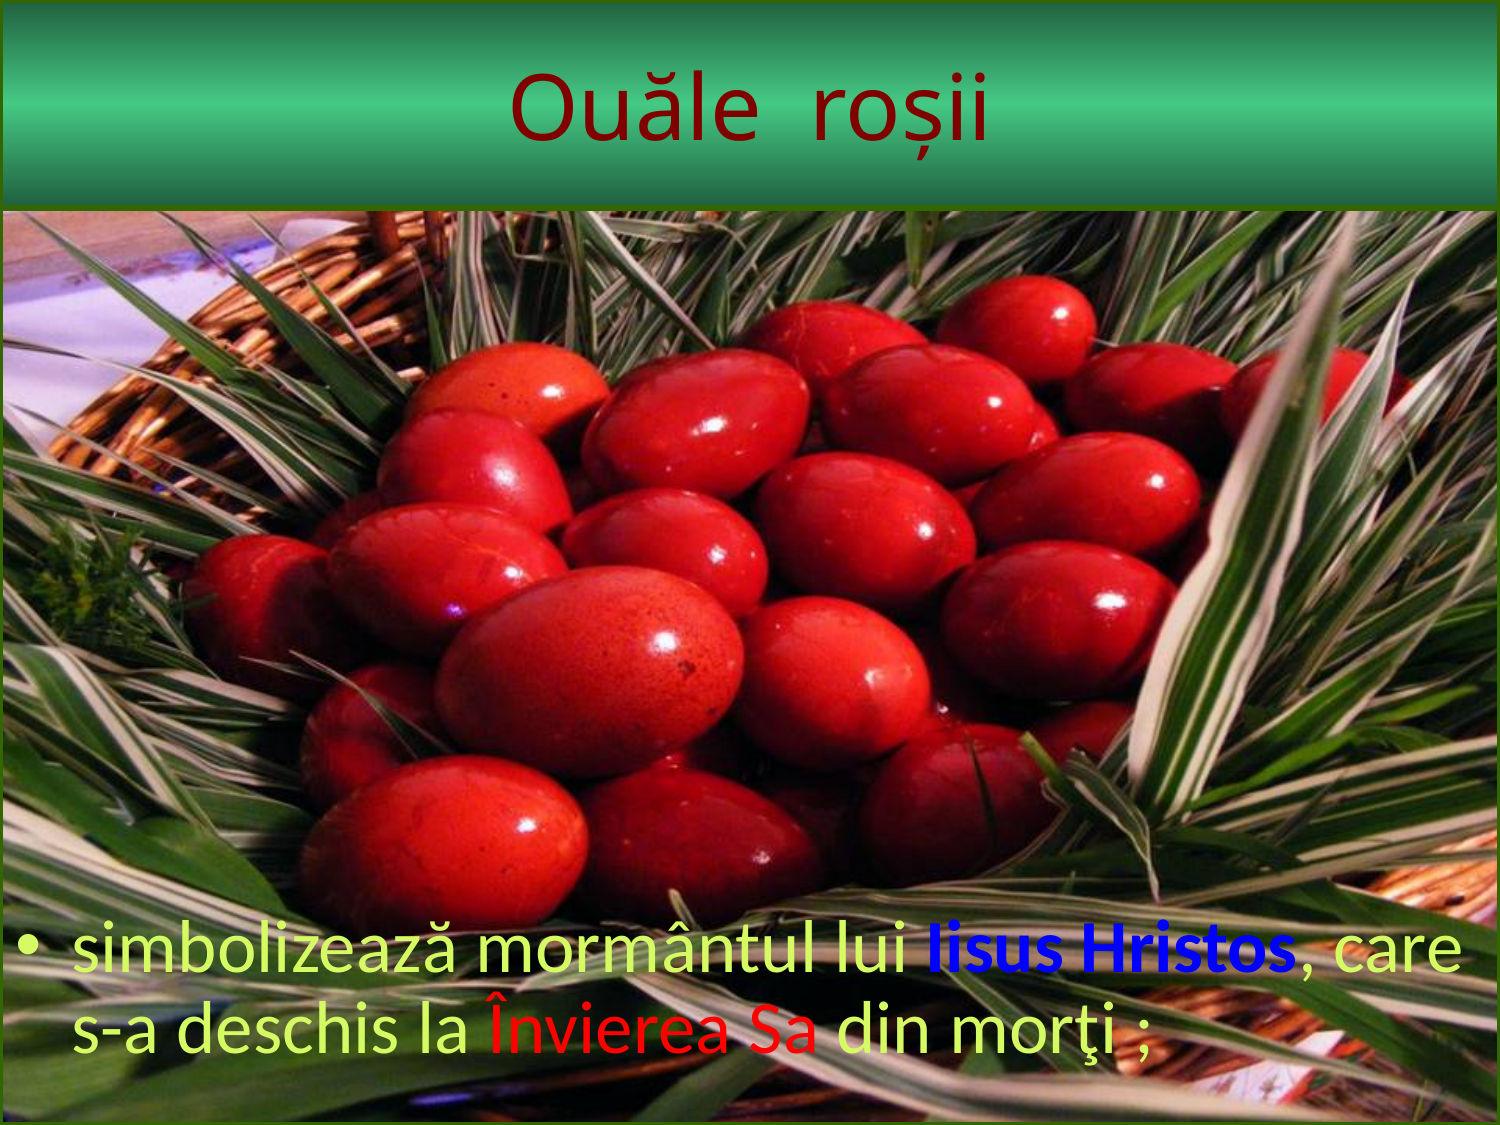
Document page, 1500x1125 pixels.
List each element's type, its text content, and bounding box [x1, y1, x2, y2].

title Ouăle roşii [0, 0, 1500, 208]
list simbolizează mormântul lui Iisus Hristos, care s-a deschis la Învierea Sa din morţi ; [0, 208, 1500, 1125]
